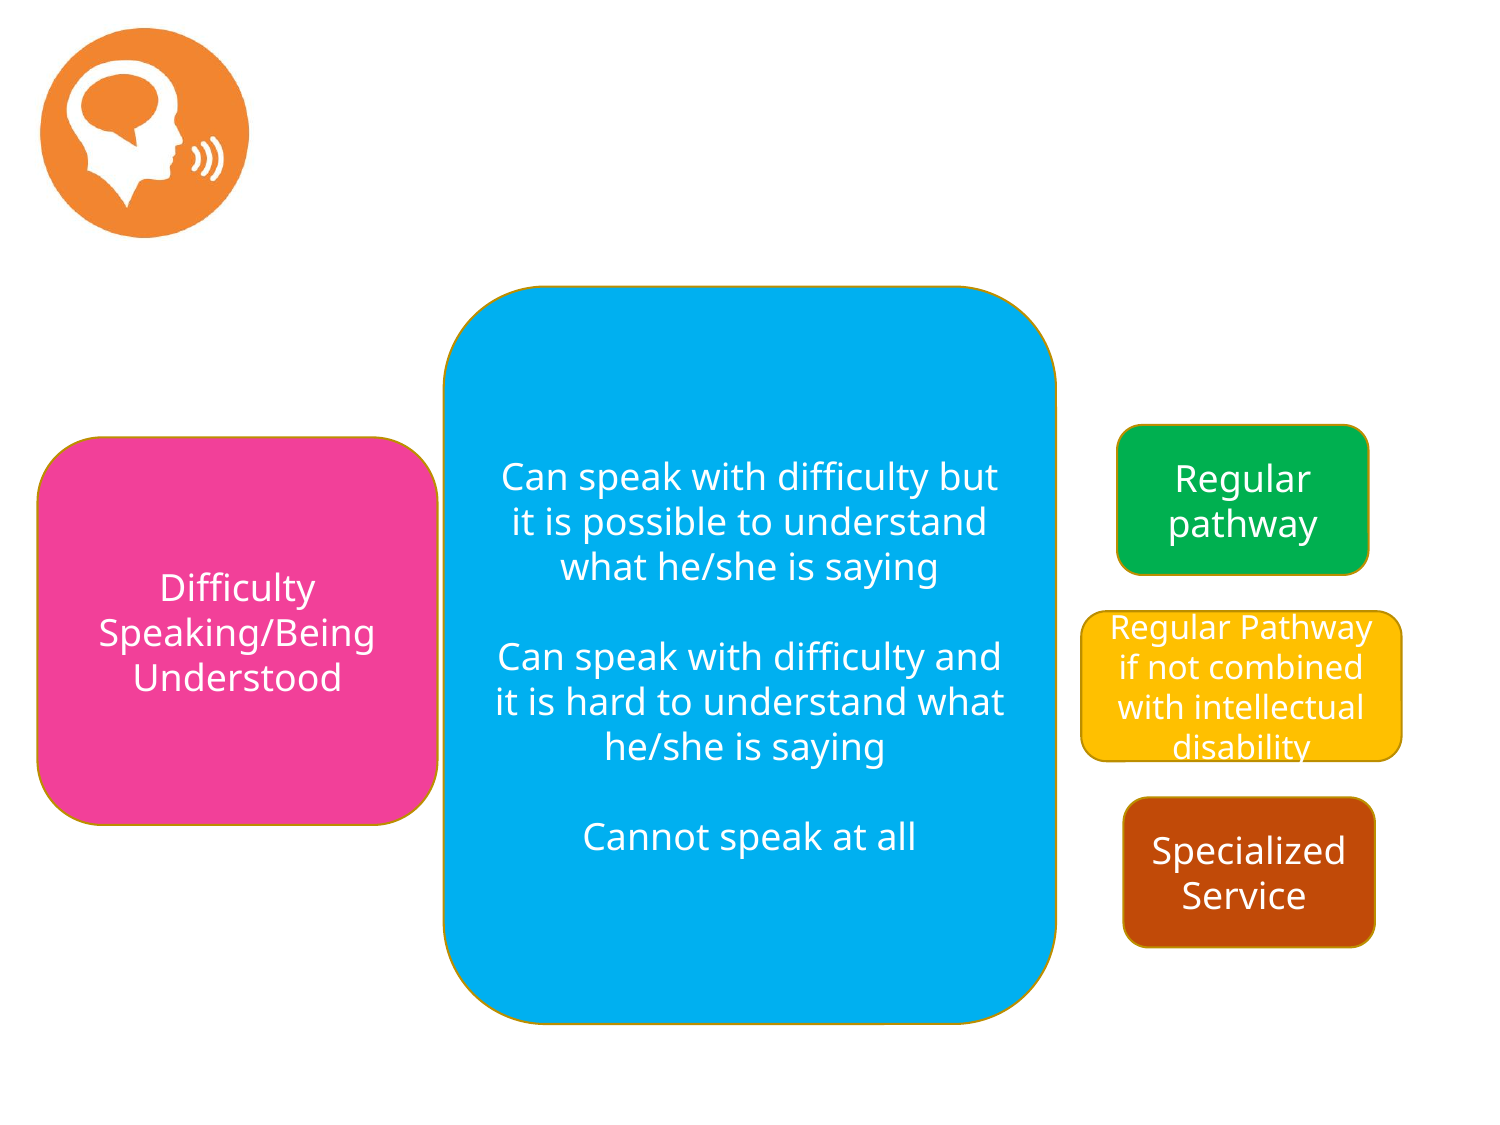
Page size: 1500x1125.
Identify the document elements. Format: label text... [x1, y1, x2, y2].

text_box Regular Pathway if not combined with intellectual disability [1080, 610, 1403, 763]
text_box Difficulty Speaking/Being Understood [36, 436, 439, 826]
text_box Specialized Service [1122, 796, 1376, 949]
text_box Can speak with difficulty but it is possible to understand what he/she is saying Can speak with difficulty and it is hard to understand what he/she is saying Cannot speak at all [442, 285, 1058, 1026]
text_box Regular pathway [1116, 423, 1370, 576]
picture [0, 24, 288, 241]
